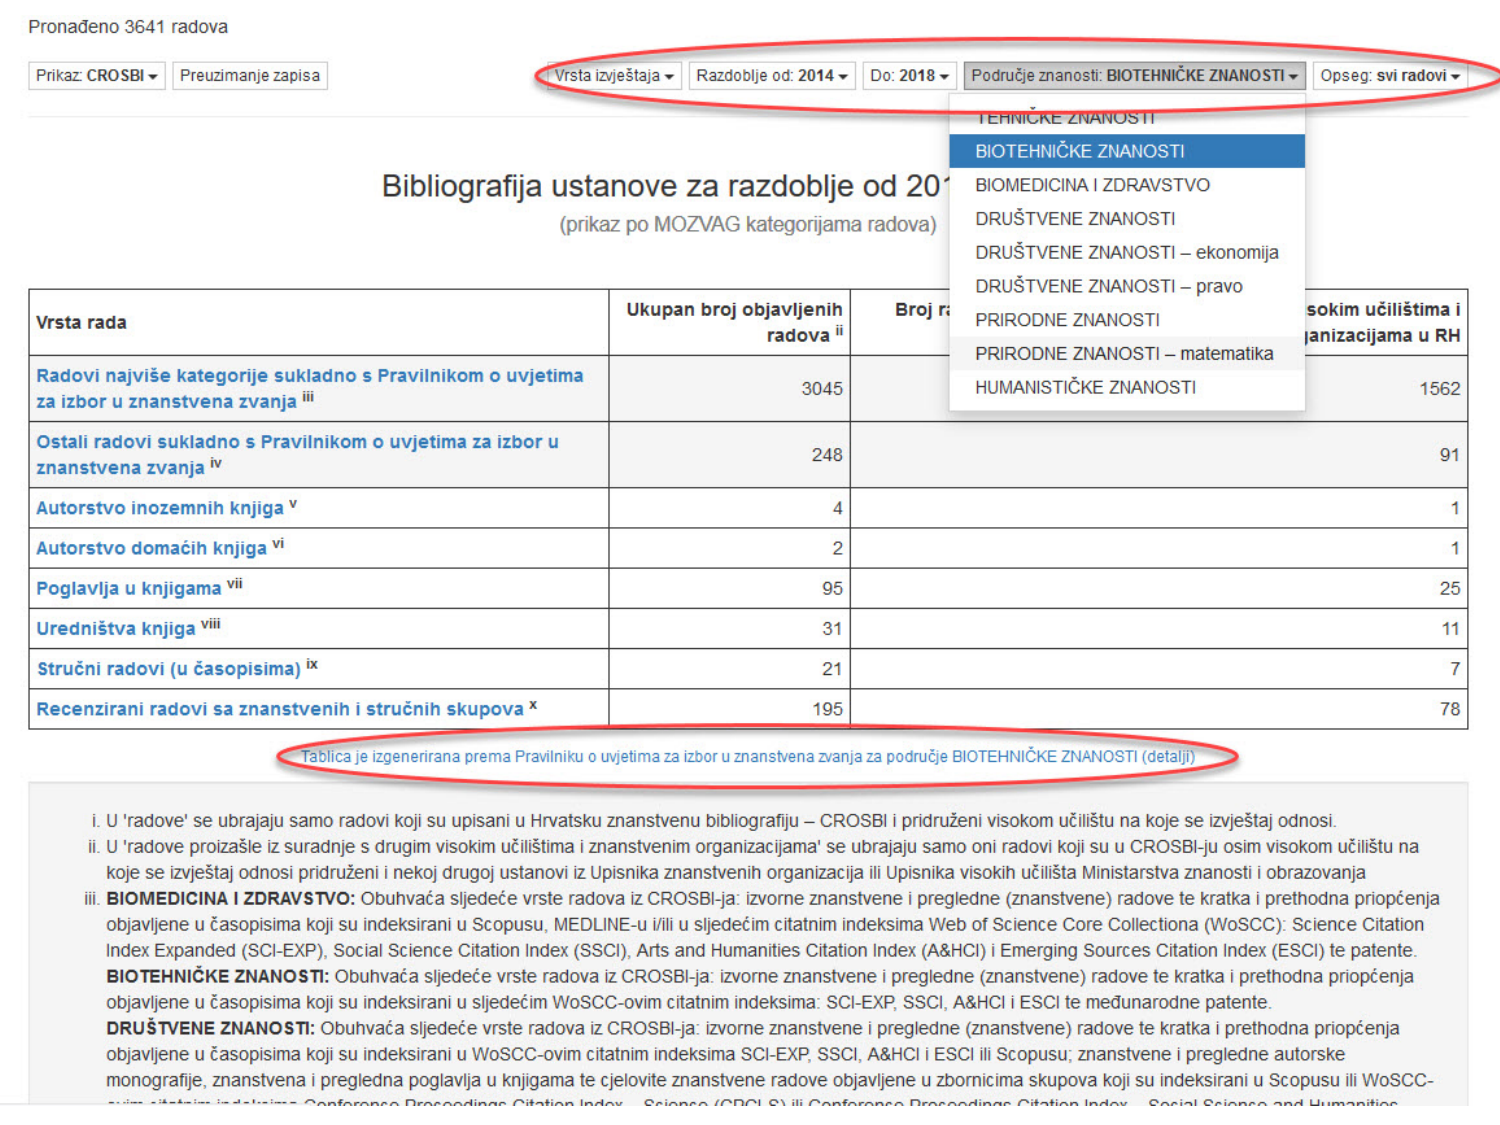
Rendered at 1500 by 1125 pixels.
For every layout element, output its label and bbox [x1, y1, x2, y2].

list [0, 14, 1500, 1107]
